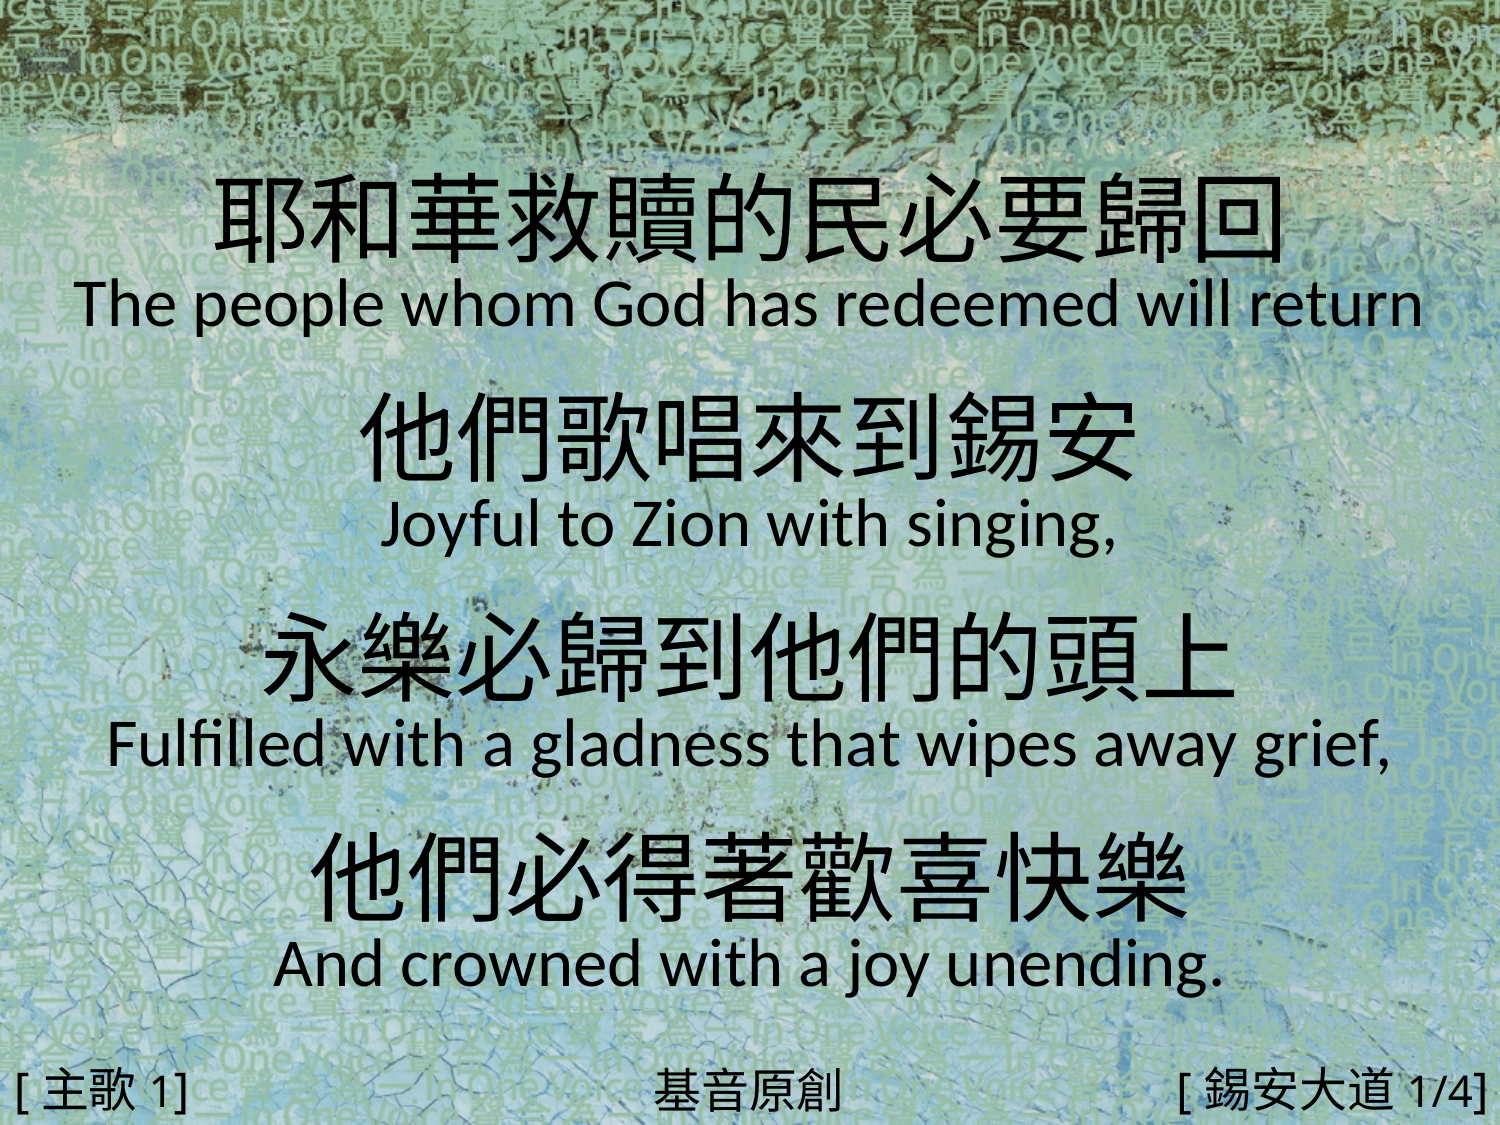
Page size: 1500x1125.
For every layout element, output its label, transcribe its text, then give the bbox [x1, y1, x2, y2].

text_box 耶和華救贖的民必要歸回 The people whom God has redeemed will return 他們歌唱來到錫安 Joyful to Zion with singing, 永樂必歸到他們的頭上 Fulfilled with a gladness that wipes away grief, 他們必得著歡喜快樂 And crowned with a joy unending. [0, 172, 1500, 764]
picture [0, 0, 1500, 172]
text_box 基音原創 [0, 1053, 1499, 1125]
picture [0, 764, 1500, 1053]
